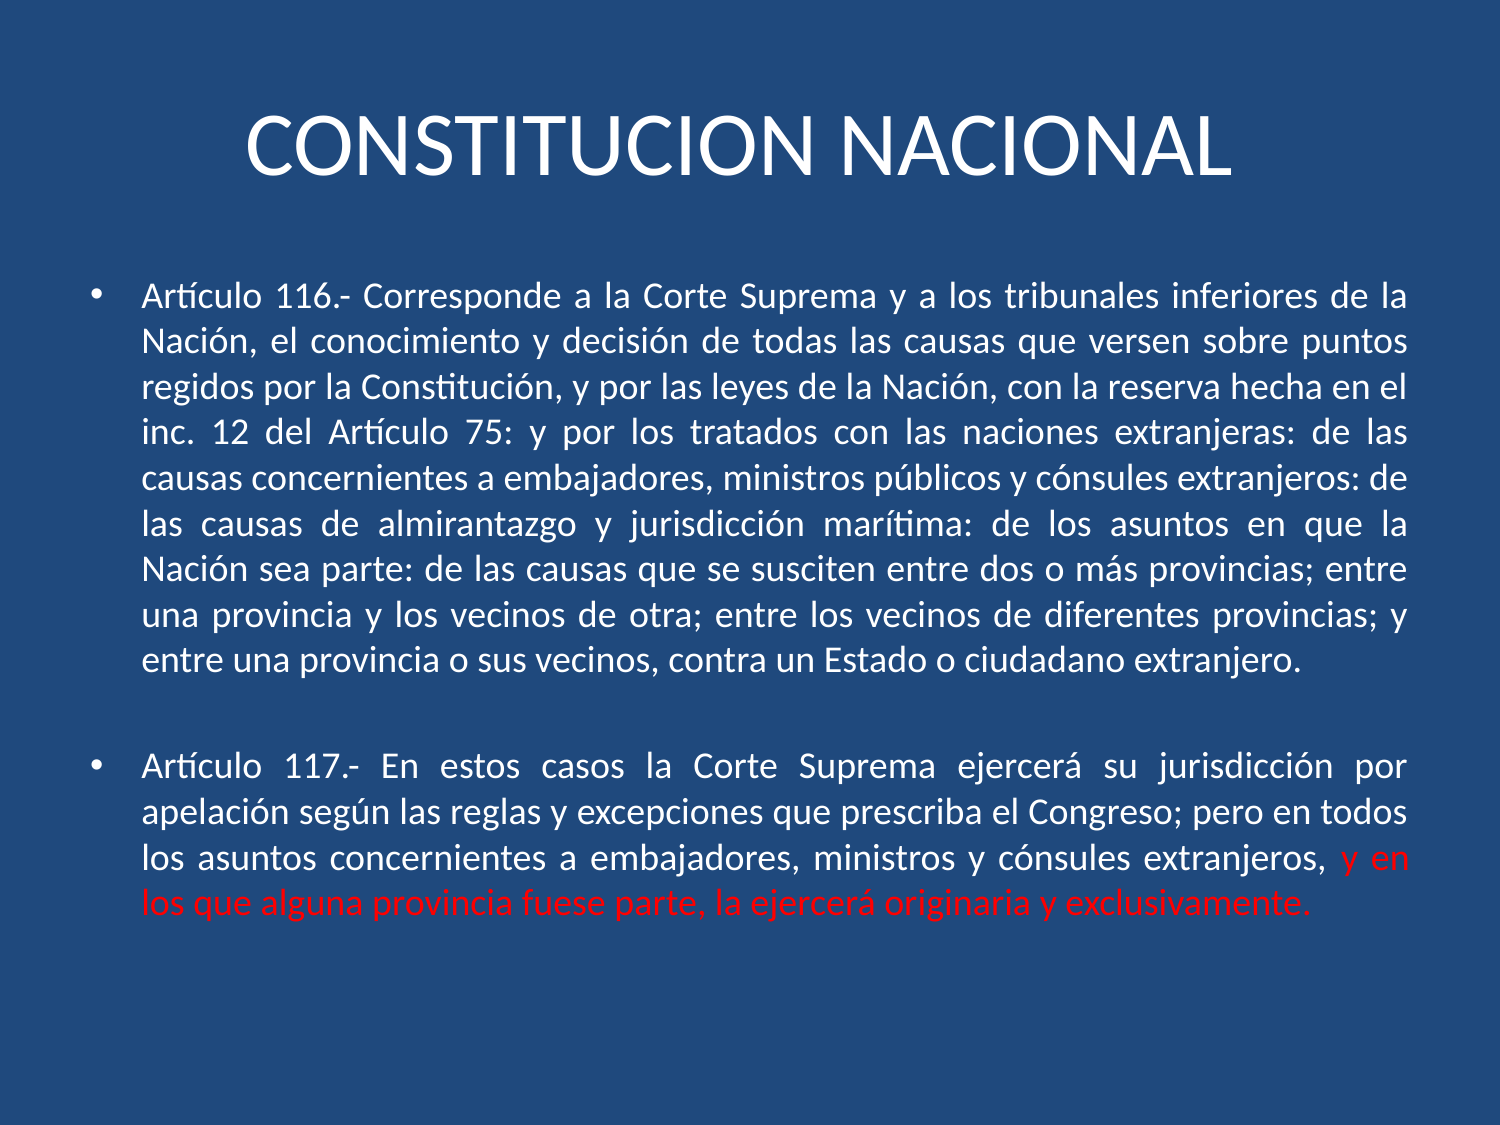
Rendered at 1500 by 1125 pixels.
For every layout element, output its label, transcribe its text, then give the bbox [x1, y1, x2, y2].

title CONSTITUCION NACIONAL [75, 45, 1425, 233]
list Artículo 116.- Corresponde a la Corte Suprema y a los tribunales inferiores de la Nación, el conocimiento y decisión de todas las causas que versen sobre puntos regidos por la Constitución, y por las leyes de la Nación, con la reserva hecha en el inc. 12 del Artículo 75: y por los tratados con las naciones extranjeras: de las causas concernientes a embajadores, ministros públicos y cónsules extranjeros: de las causas de almirantazgo y jurisdicción marítima: de los asuntos en que la Nación sea parte: de las causas que se susciten entre dos o más provincias; entre una provincia y los vecinos de otra; entre los vecinos de diferentes provincias; y entre una provincia o sus vecinos, contra un Estado o ciudadano extranjero. Artículo 117.- En estos casos la Corte Suprema ejercerá su jurisdicción por apelación según las reglas y excepciones que prescriba el Congreso; pero en todos los asuntos concernientes a embajadores, ministros y cónsules extranjeros, y en los que alguna provincia fuese parte, la ejercerá originaria y exclusivamente. [75, 262, 1425, 1005]
